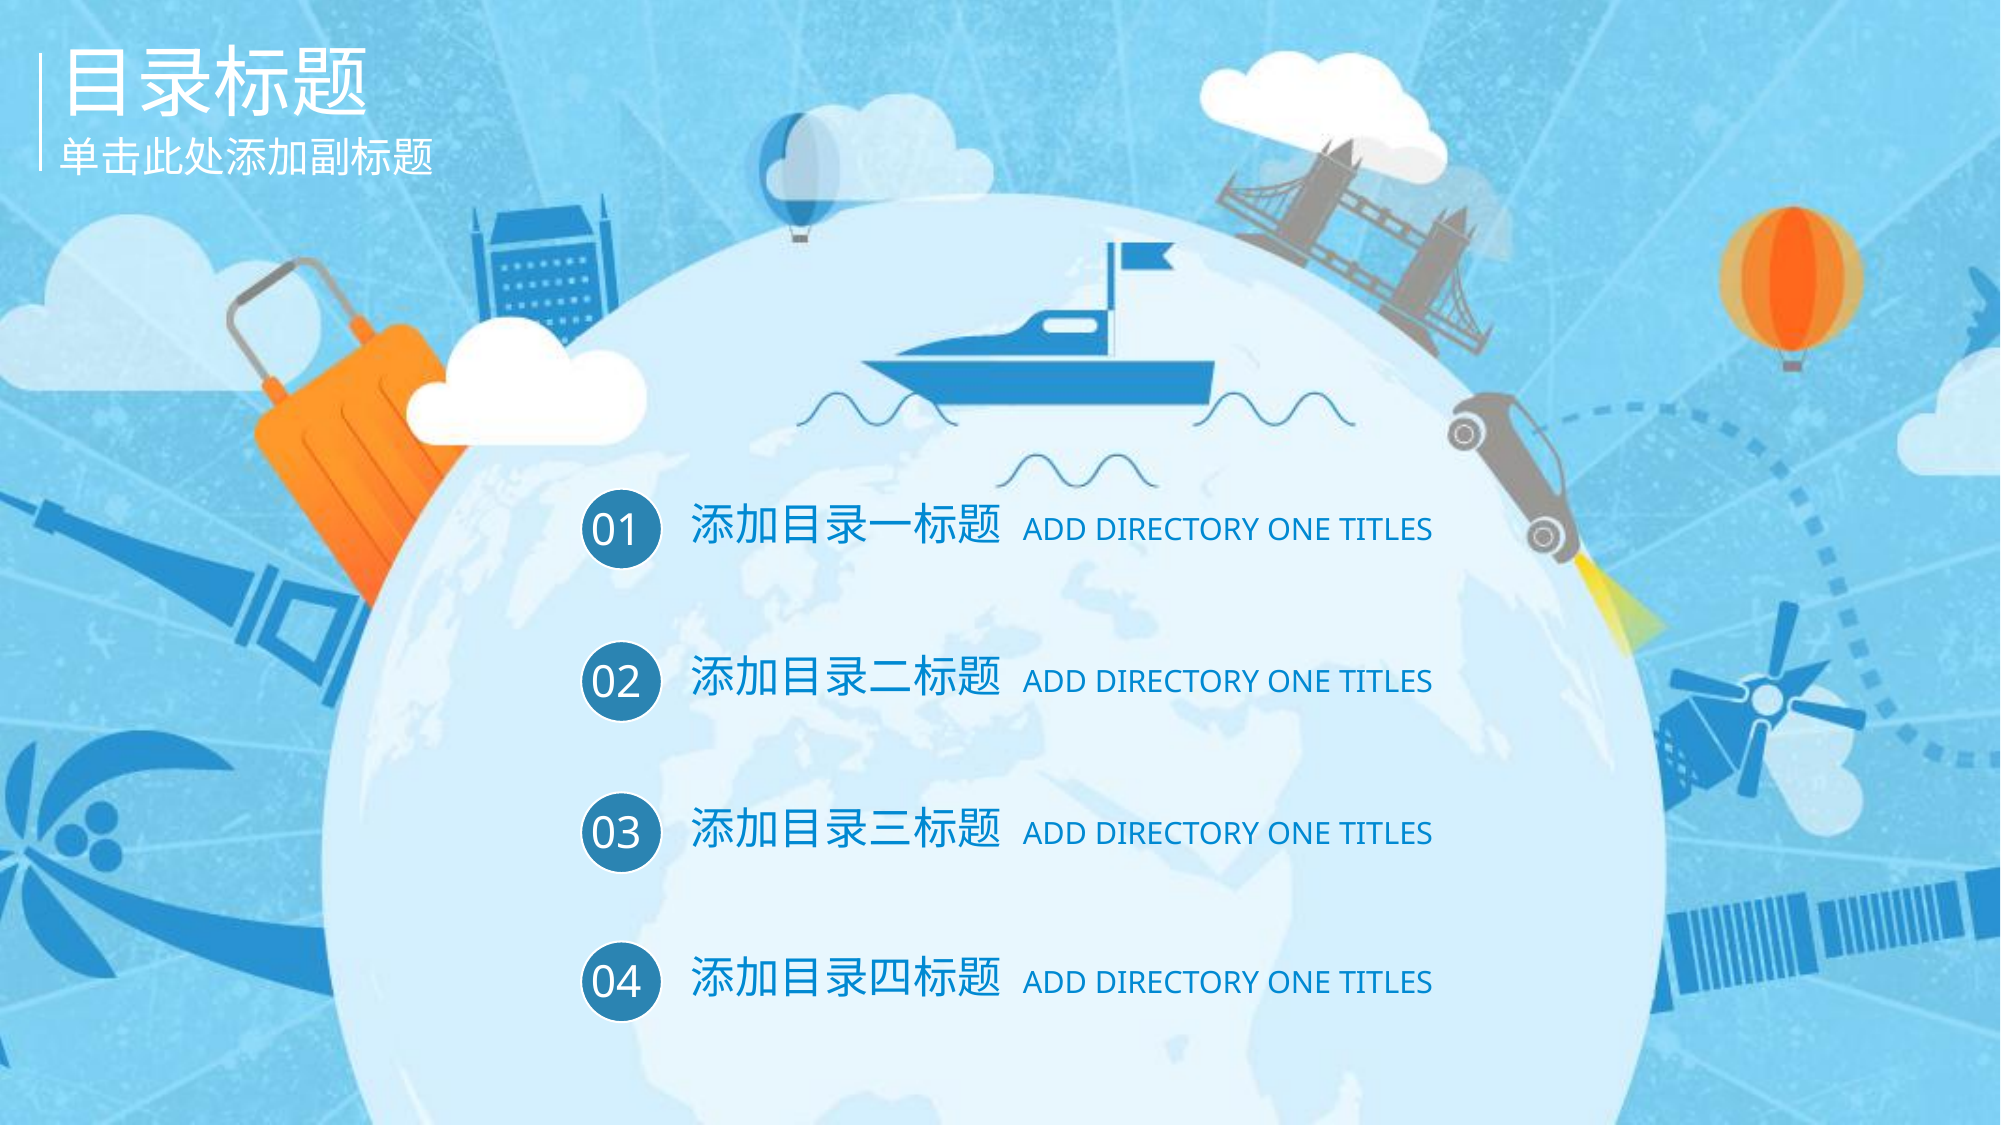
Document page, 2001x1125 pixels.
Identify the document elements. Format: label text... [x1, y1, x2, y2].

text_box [574, 792, 1456, 874]
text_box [574, 488, 1456, 570]
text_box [574, 641, 1456, 722]
text_box 单击此处添加副标题 [43, 128, 809, 208]
picture [0, 0, 2001, 1125]
text_box 目录标题 [43, 35, 809, 128]
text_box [574, 941, 1456, 1023]
